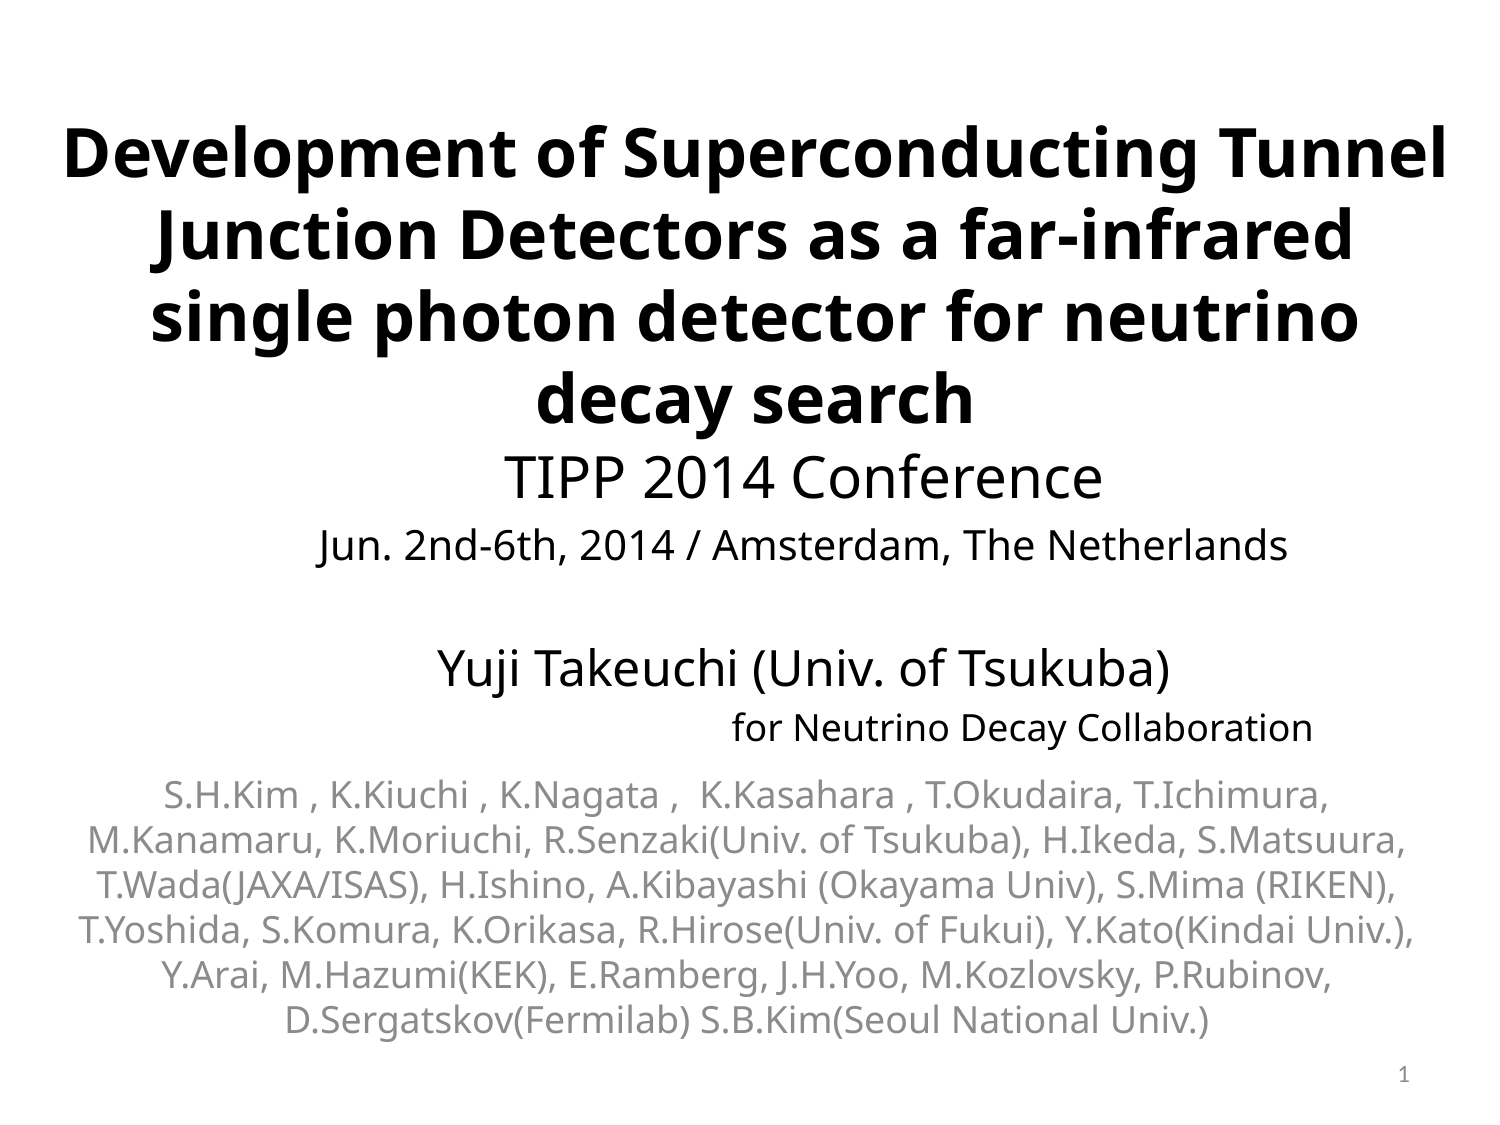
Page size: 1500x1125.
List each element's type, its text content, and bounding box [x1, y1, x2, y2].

title Development of Superconducting Tunnel Junction Detectors as a far-infrared single photon detector for neutrino decay search [41, 101, 1471, 445]
subtitle TIPP 2014 Conference Jun. 2nd-6th, 2014 / Amsterdam, The Netherlands Yuji Takeuchi (Univ. of Tsukuba) for Neutrino Decay Collaboration [278, 432, 1330, 763]
text_box S.H.Kim , K.Kiuchi , K.Nagata , K.Kasahara , T.Okudaira, T.Ichimura, M.Kanamaru, K.Moriuchi, R.Senzaki(Univ. of Tsukuba), H.Ikeda, S.Matsuura, T.Wada(JAXA/ISAS), H.Ishino, A.Kibayashi (Okayama Univ), S.Mima (RIKEN), T.Yoshida, S.Komura, K.Orikasa, R.Hirose(Univ. of Fukui), Y.Kato(Kindai Univ.), Y.Arai, M.Hazumi(KEK), E.Ramberg, J.H.Yoo, M.Kozlovsky, P.Rubinov, D.Sergatskov(Fermilab) S.B.Kim(Seoul National Univ.) [29, 763, 1465, 1059]
slide_number 1 [1074, 1059, 1425, 1103]
